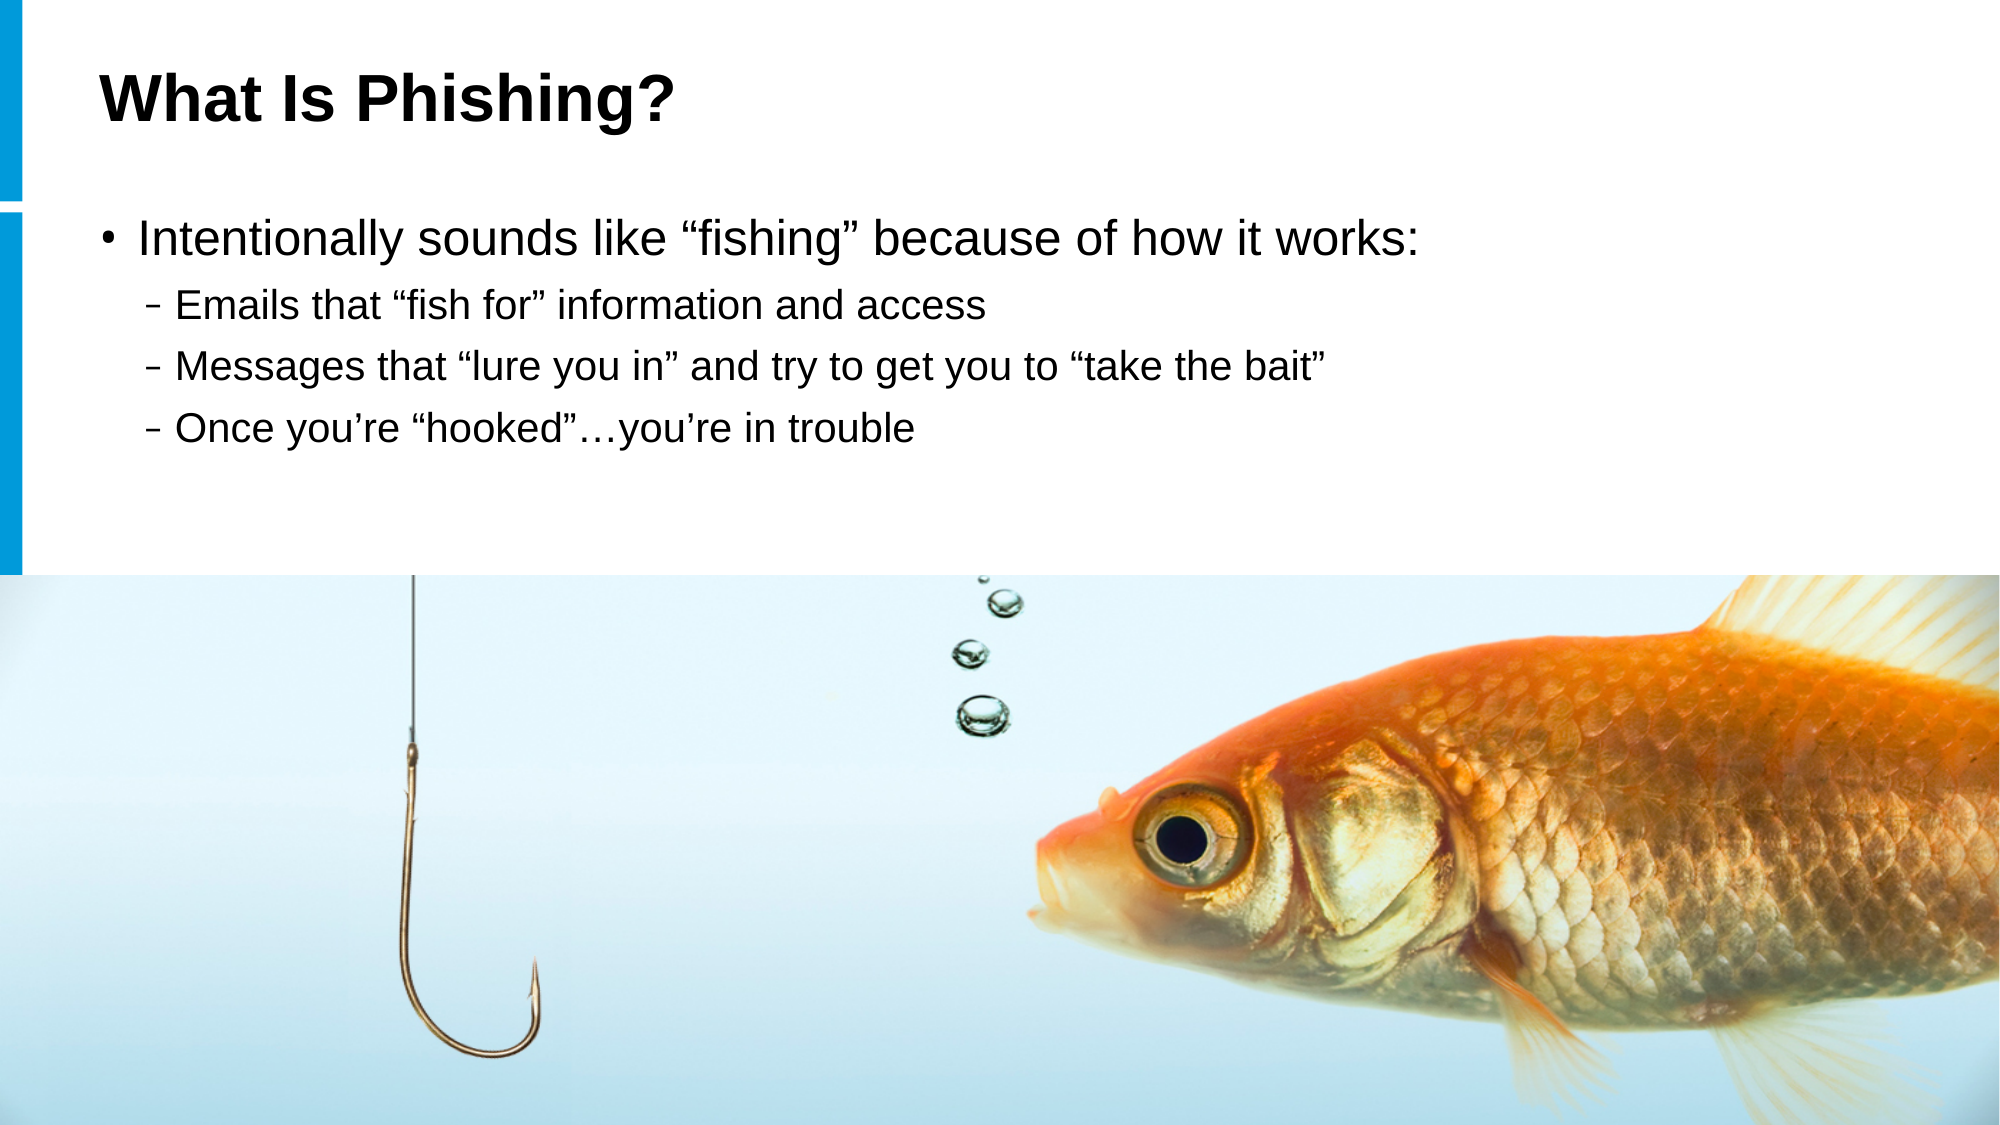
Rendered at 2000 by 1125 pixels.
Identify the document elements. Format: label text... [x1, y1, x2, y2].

list Intentionally sounds like “fishing” because of how it works: Emails that “fish for” information and access Messages that “lure you in” and try to get you to “take the bait” Once you’re “hooked”…you’re in trouble [99, 212, 1900, 574]
picture [0, 574, 2000, 1125]
title What Is Phishing? [99, 0, 1900, 200]
